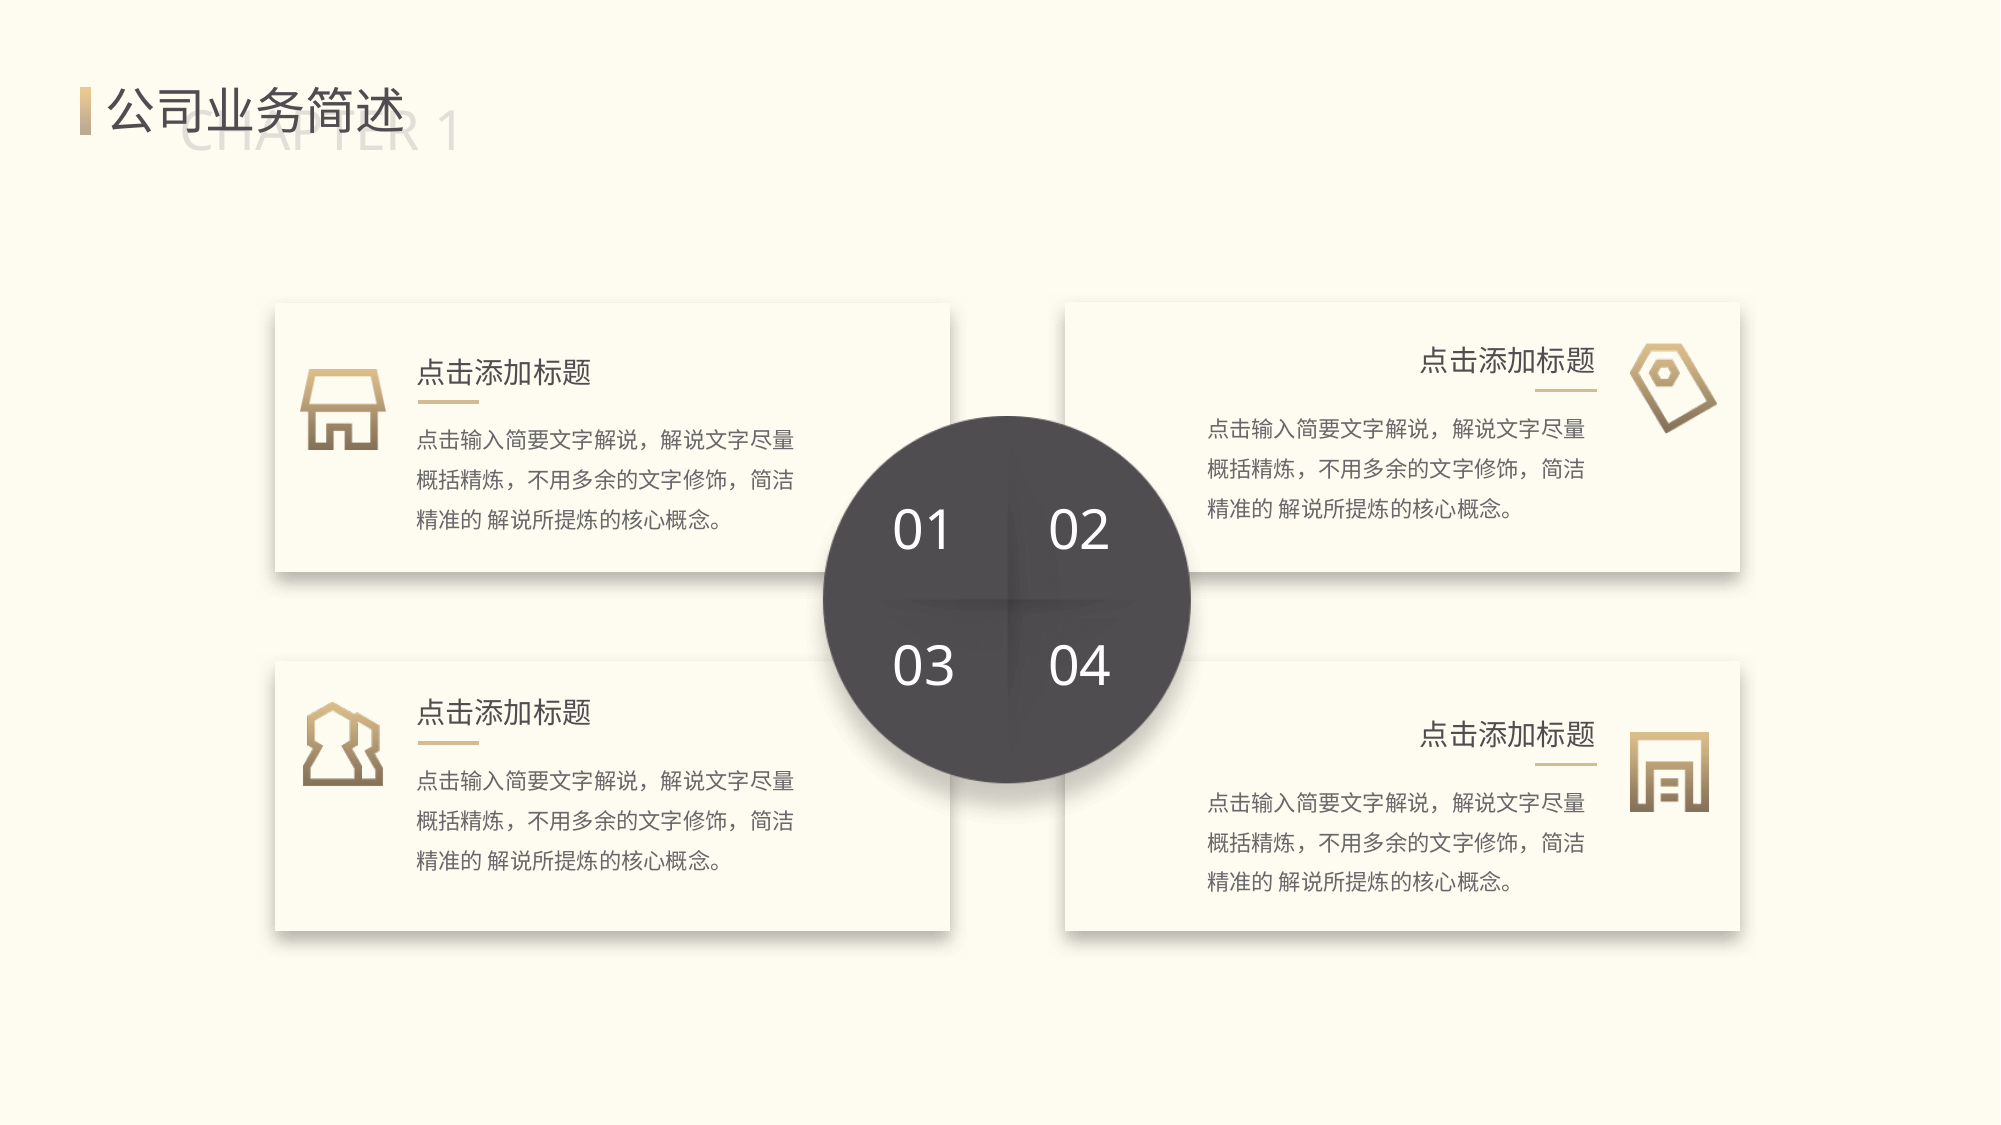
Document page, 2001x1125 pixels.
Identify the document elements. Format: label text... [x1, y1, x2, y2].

picture [256, 294, 1757, 958]
text_box CHAPTER 1 [164, 87, 482, 170]
text_box 公司业务简述 [90, 72, 420, 147]
picture [80, 87, 91, 136]
